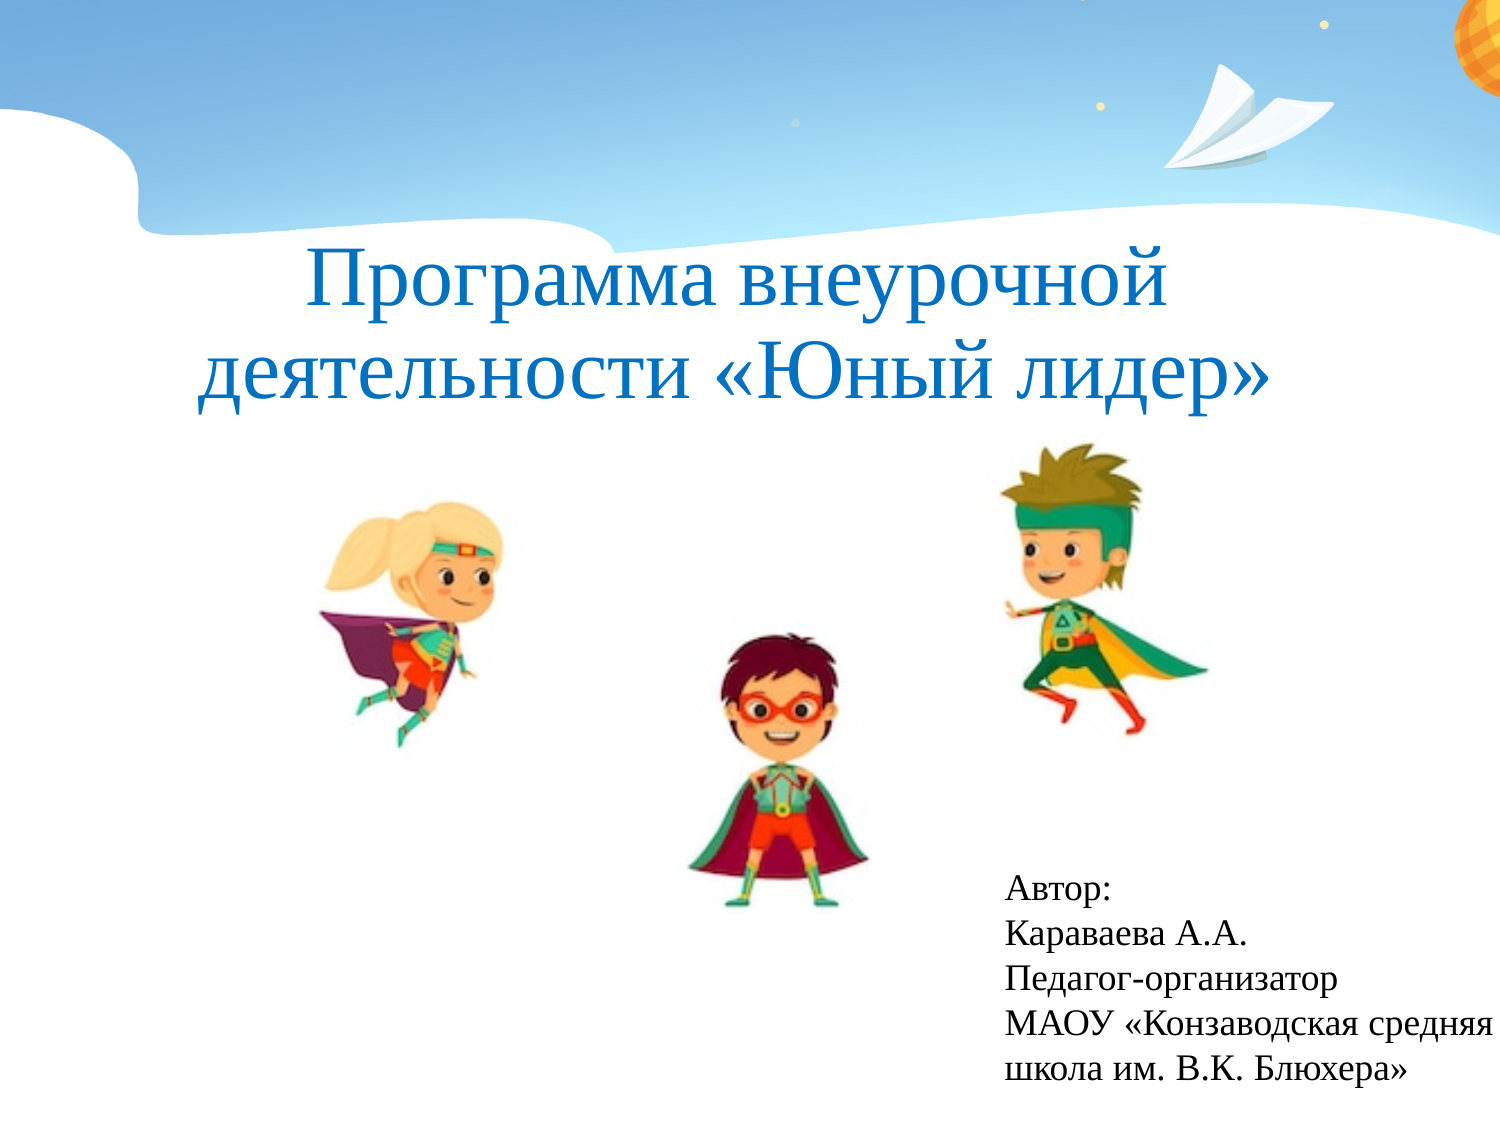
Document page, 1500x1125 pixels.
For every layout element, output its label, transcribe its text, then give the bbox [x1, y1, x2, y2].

text_box [174, 184, 1300, 302]
picture [0, 0, 1500, 1125]
text_box Программа внеурочной деятельности «Юный лидер» [135, 223, 1340, 426]
text_box Автор: Караваева А.А. Педагог-организатор МАОУ «Конзаводская средняя школа им. В.К. Блюхера» [989, 855, 1500, 1096]
